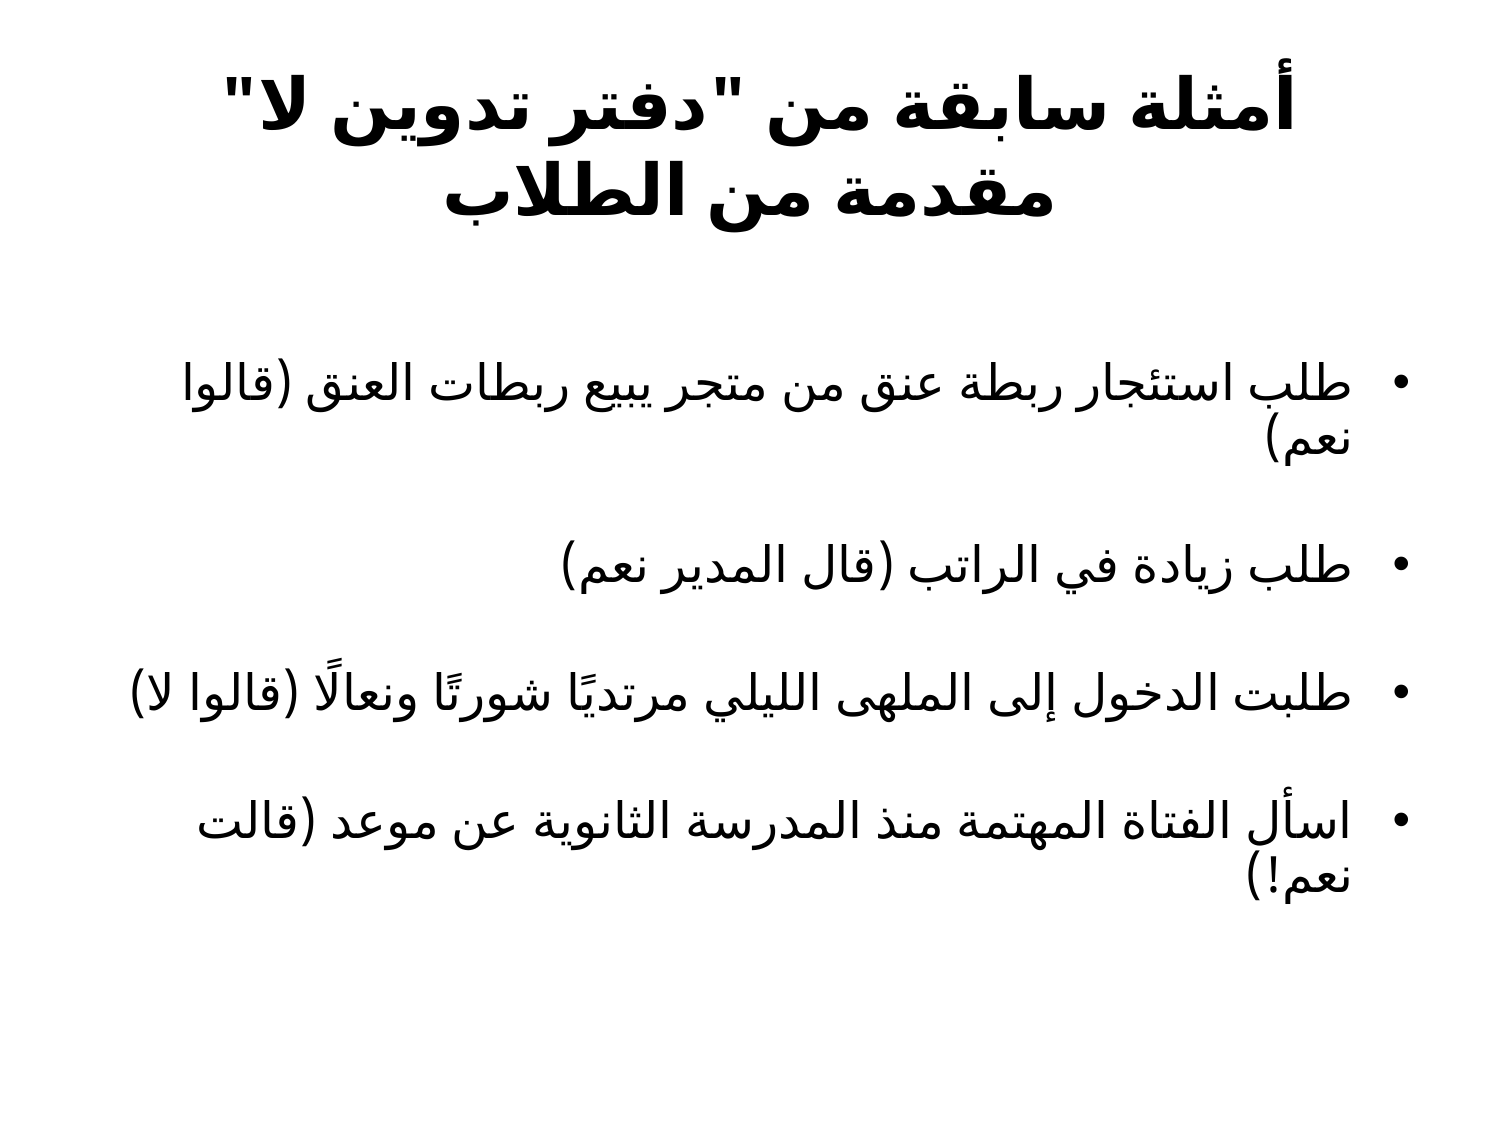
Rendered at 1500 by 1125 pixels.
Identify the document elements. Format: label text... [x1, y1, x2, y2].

title أمثلة سابقة من "دفتر تدوين لا" مقدمة من الطلاب [0, 50, 1500, 238]
list طلب استئجار ربطة عنق من متجر يبيع ربطات العنق (قالوا نعم) طلب زيادة في الراتب (قال المدير نعم) طلبت الدخول إلى الملهى الليلي مرتديًا شورتًا ونعالًا (قالوا لا) اسأل الفتاة المهتمة منذ المدرسة الثانوية عن موعد (قالت نعم!) [75, 350, 1425, 975]
